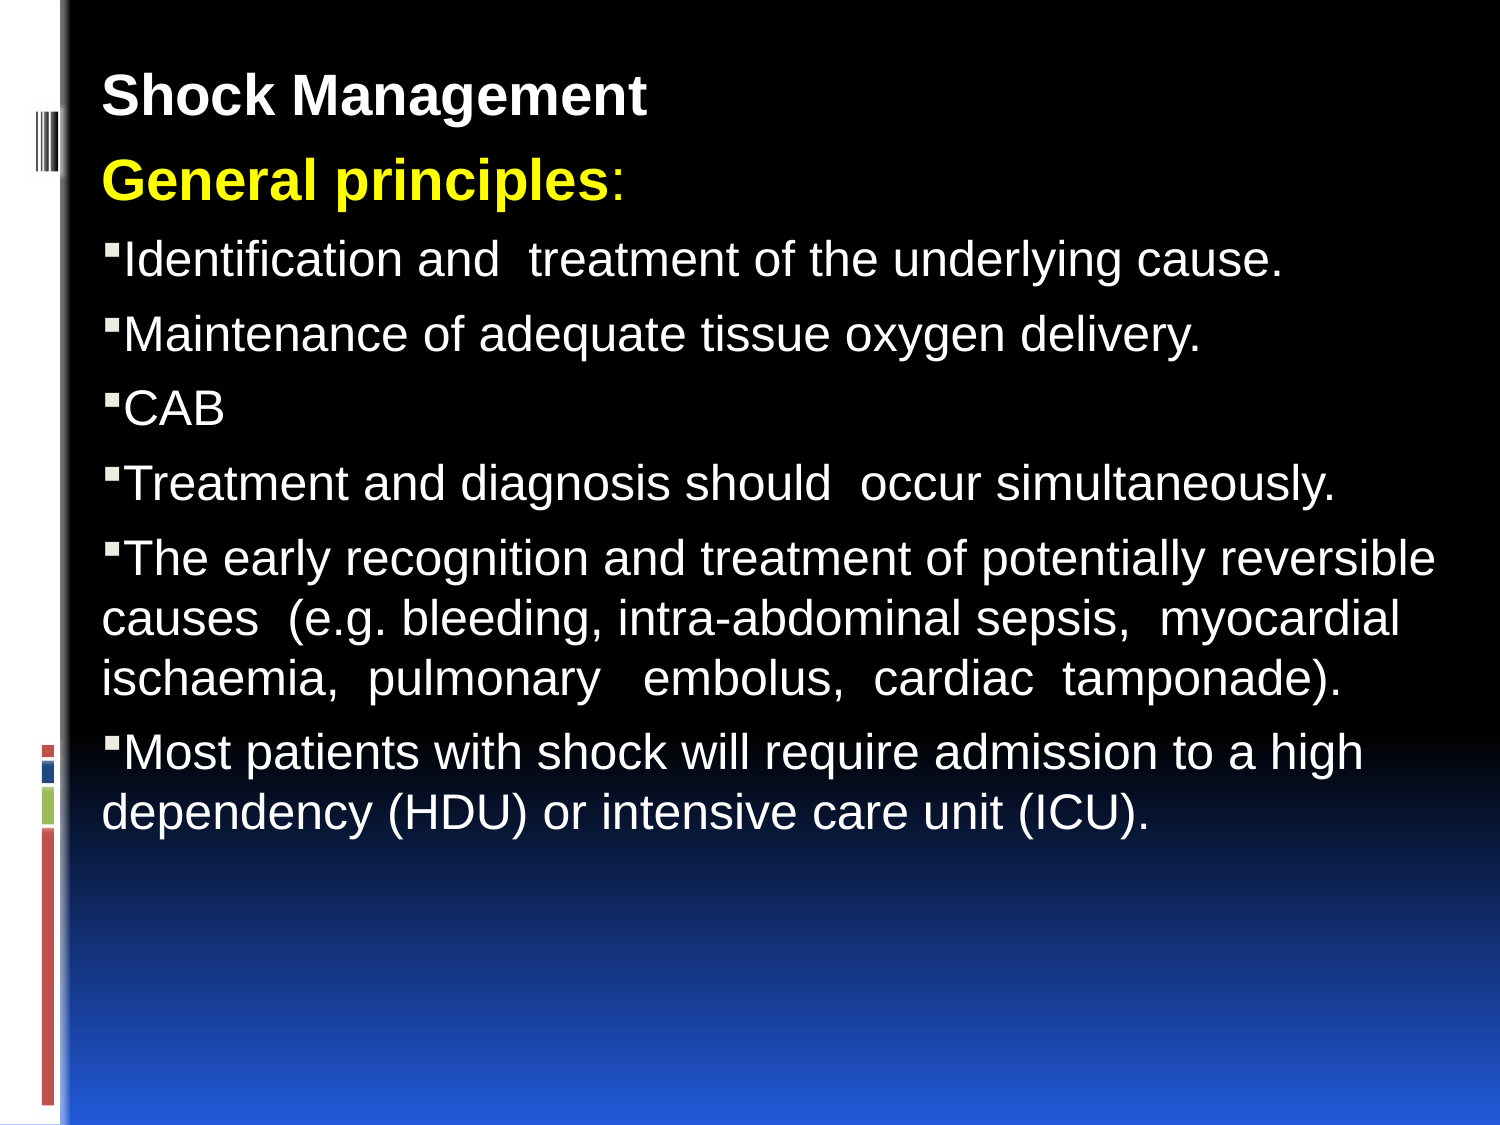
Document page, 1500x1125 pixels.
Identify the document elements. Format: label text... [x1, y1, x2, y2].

list Shock Management General principles: Identification and treatment of the underlying cause. Maintenance of adequate tissue oxygen delivery. CAB Treatment and diagnosis should occur simultaneously. The early recognition and treatment of potentially reversible causes (e.g. bleeding, intra-abdominal sepsis, myocardial ischaemia, pulmonary embolus, cardiac tamponade). Most patients with shock will require admission to a high dependency (HDU) or intensive care unit (ICU). [74, 49, 1500, 801]
